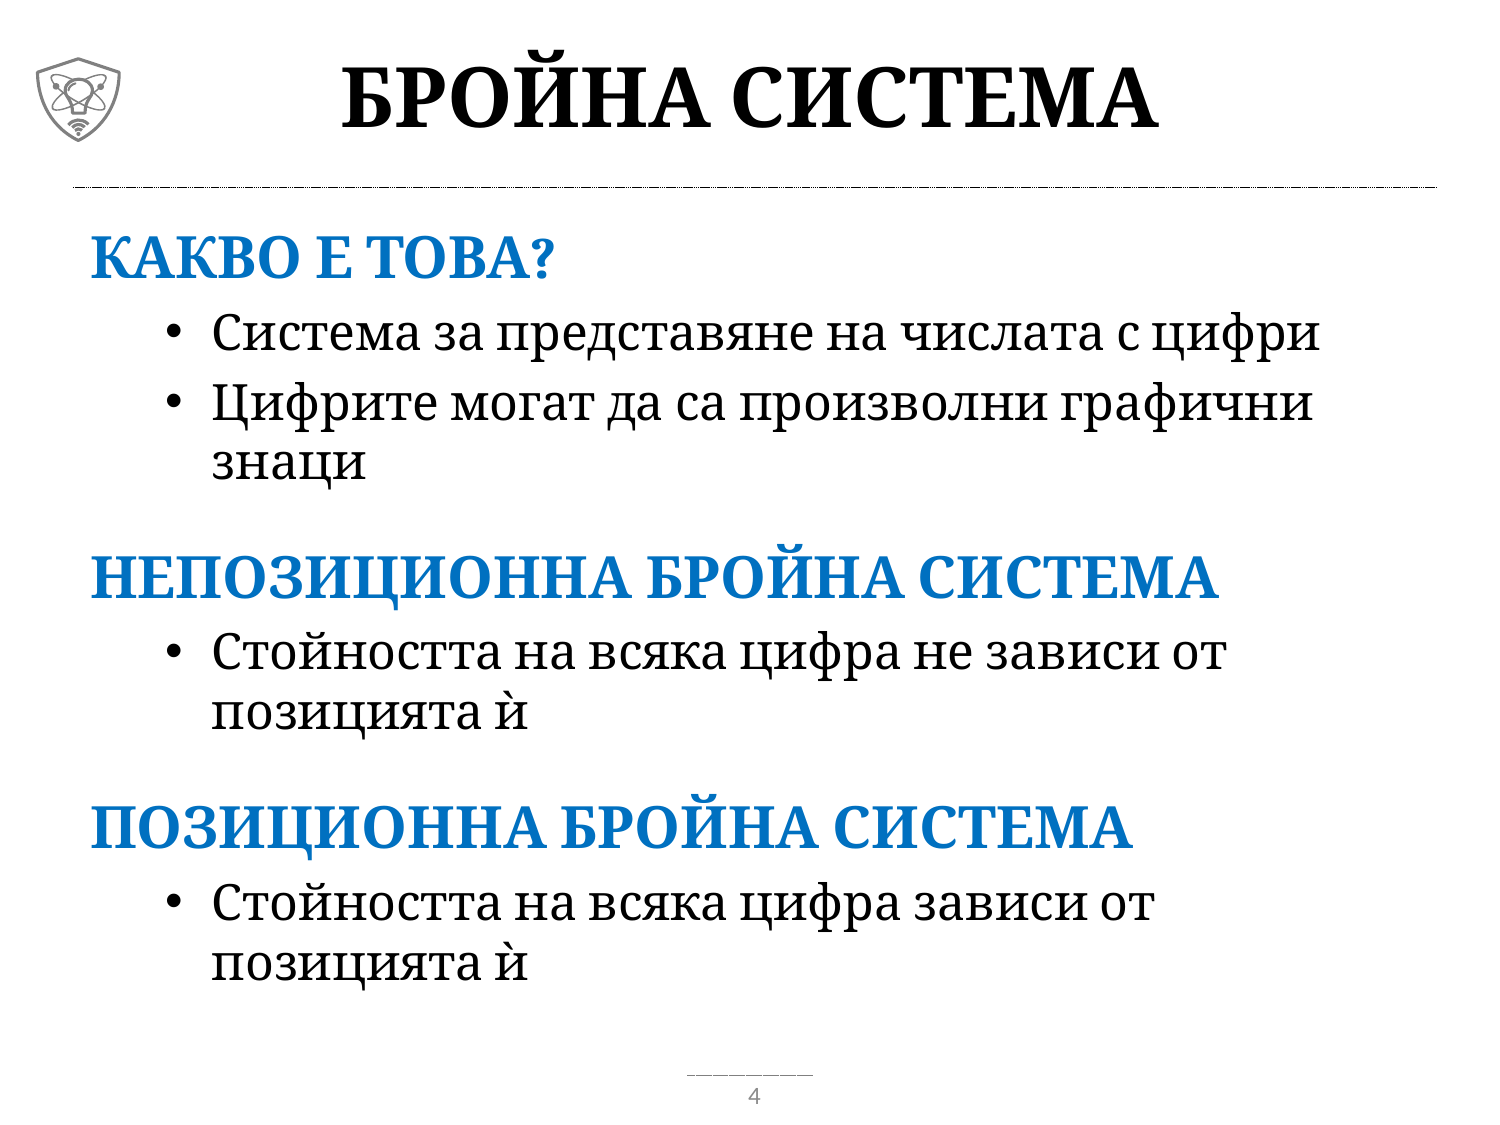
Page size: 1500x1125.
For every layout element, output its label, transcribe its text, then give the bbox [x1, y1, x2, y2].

slide_number 4 [579, 1065, 930, 1125]
title Бройна система [0, 0, 1500, 188]
list Какво е това? Система за представяне на числата с цифри Цифрите могат да са произволни графични знаци Непозиционна бройна система Стойността на всяка цифра не зависи от позицията ѝ Позиционна бройна система Стойността на всяка цифра зависи от позицията ѝ [75, 212, 1450, 1063]
